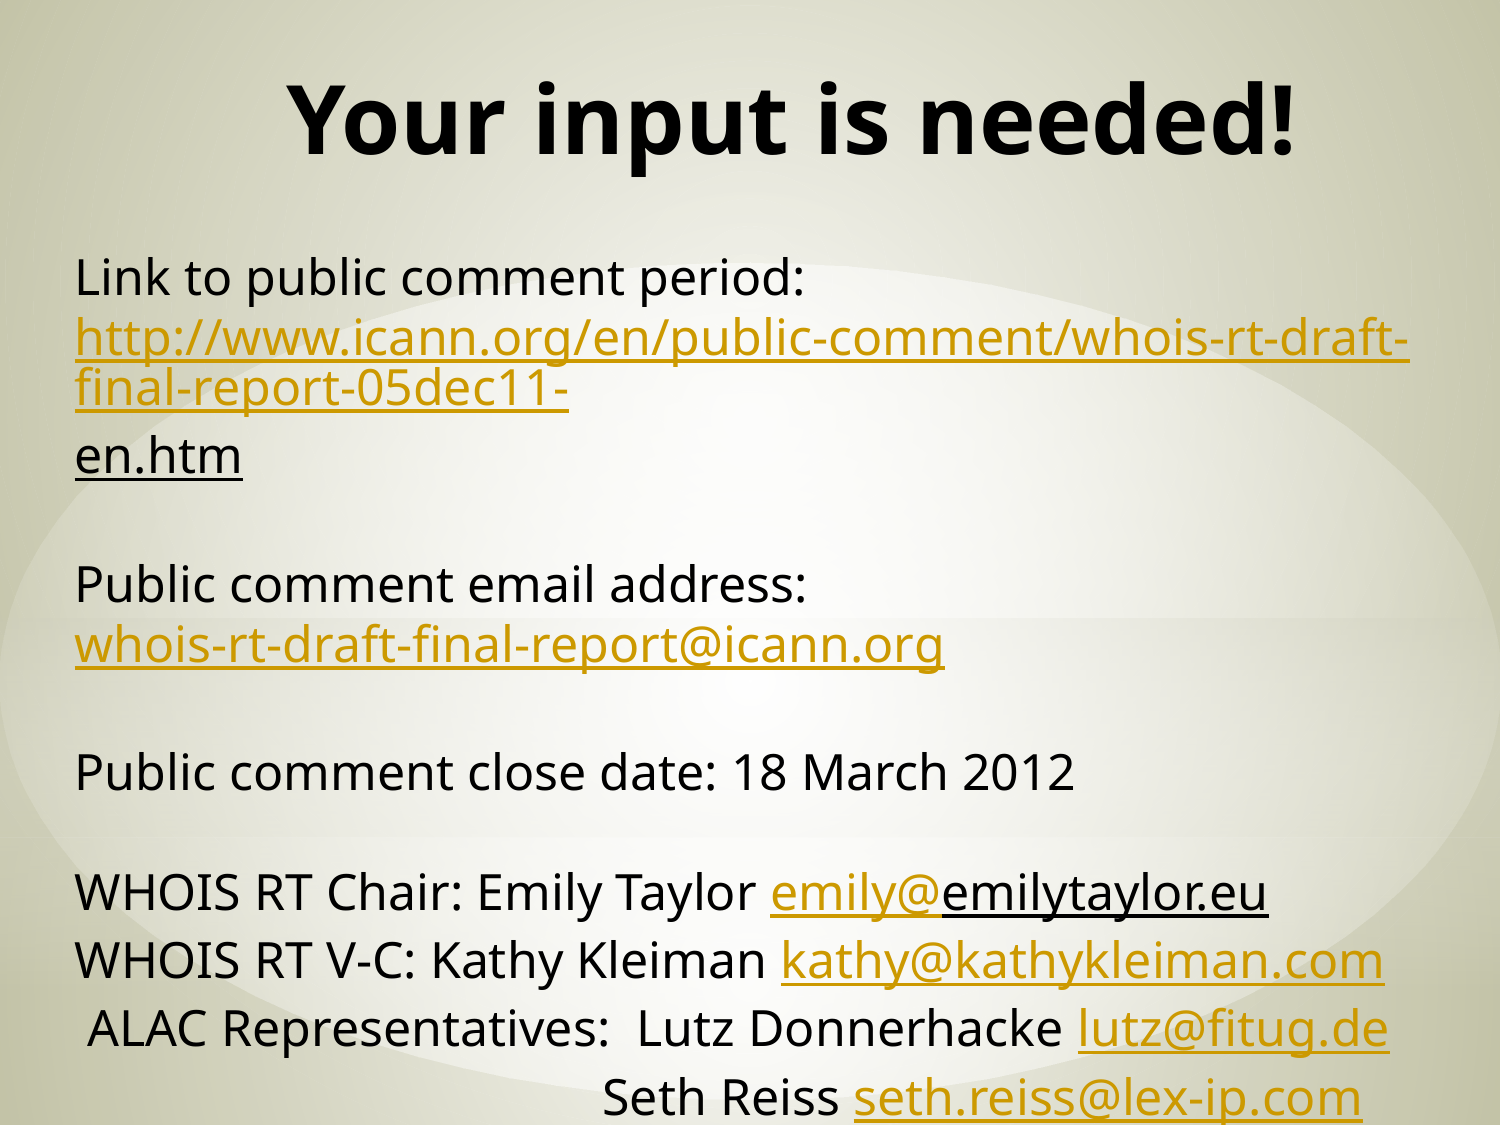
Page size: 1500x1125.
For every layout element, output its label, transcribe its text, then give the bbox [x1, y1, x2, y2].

text_box Link to public comment period: http://www.icann.org/en/public-comment/whois-rt-draft-final-report-05dec11-en.htm Public comment email address: whois-rt-draft-final-report@icann.org Public comment close date: 18 March 2012 WHOIS RT Chair: Emily Taylor emily@emilytaylor.eu WHOIS RT V-C: Kathy Kleiman kathy@kathykleiman.com ALAC Representatives: Lutz Donnerhacke lutz@fitug.de Seth Reiss seth.reiss@lex-ip.com [59, 238, 1435, 1125]
title Your input is needed! [257, 50, 1326, 238]
